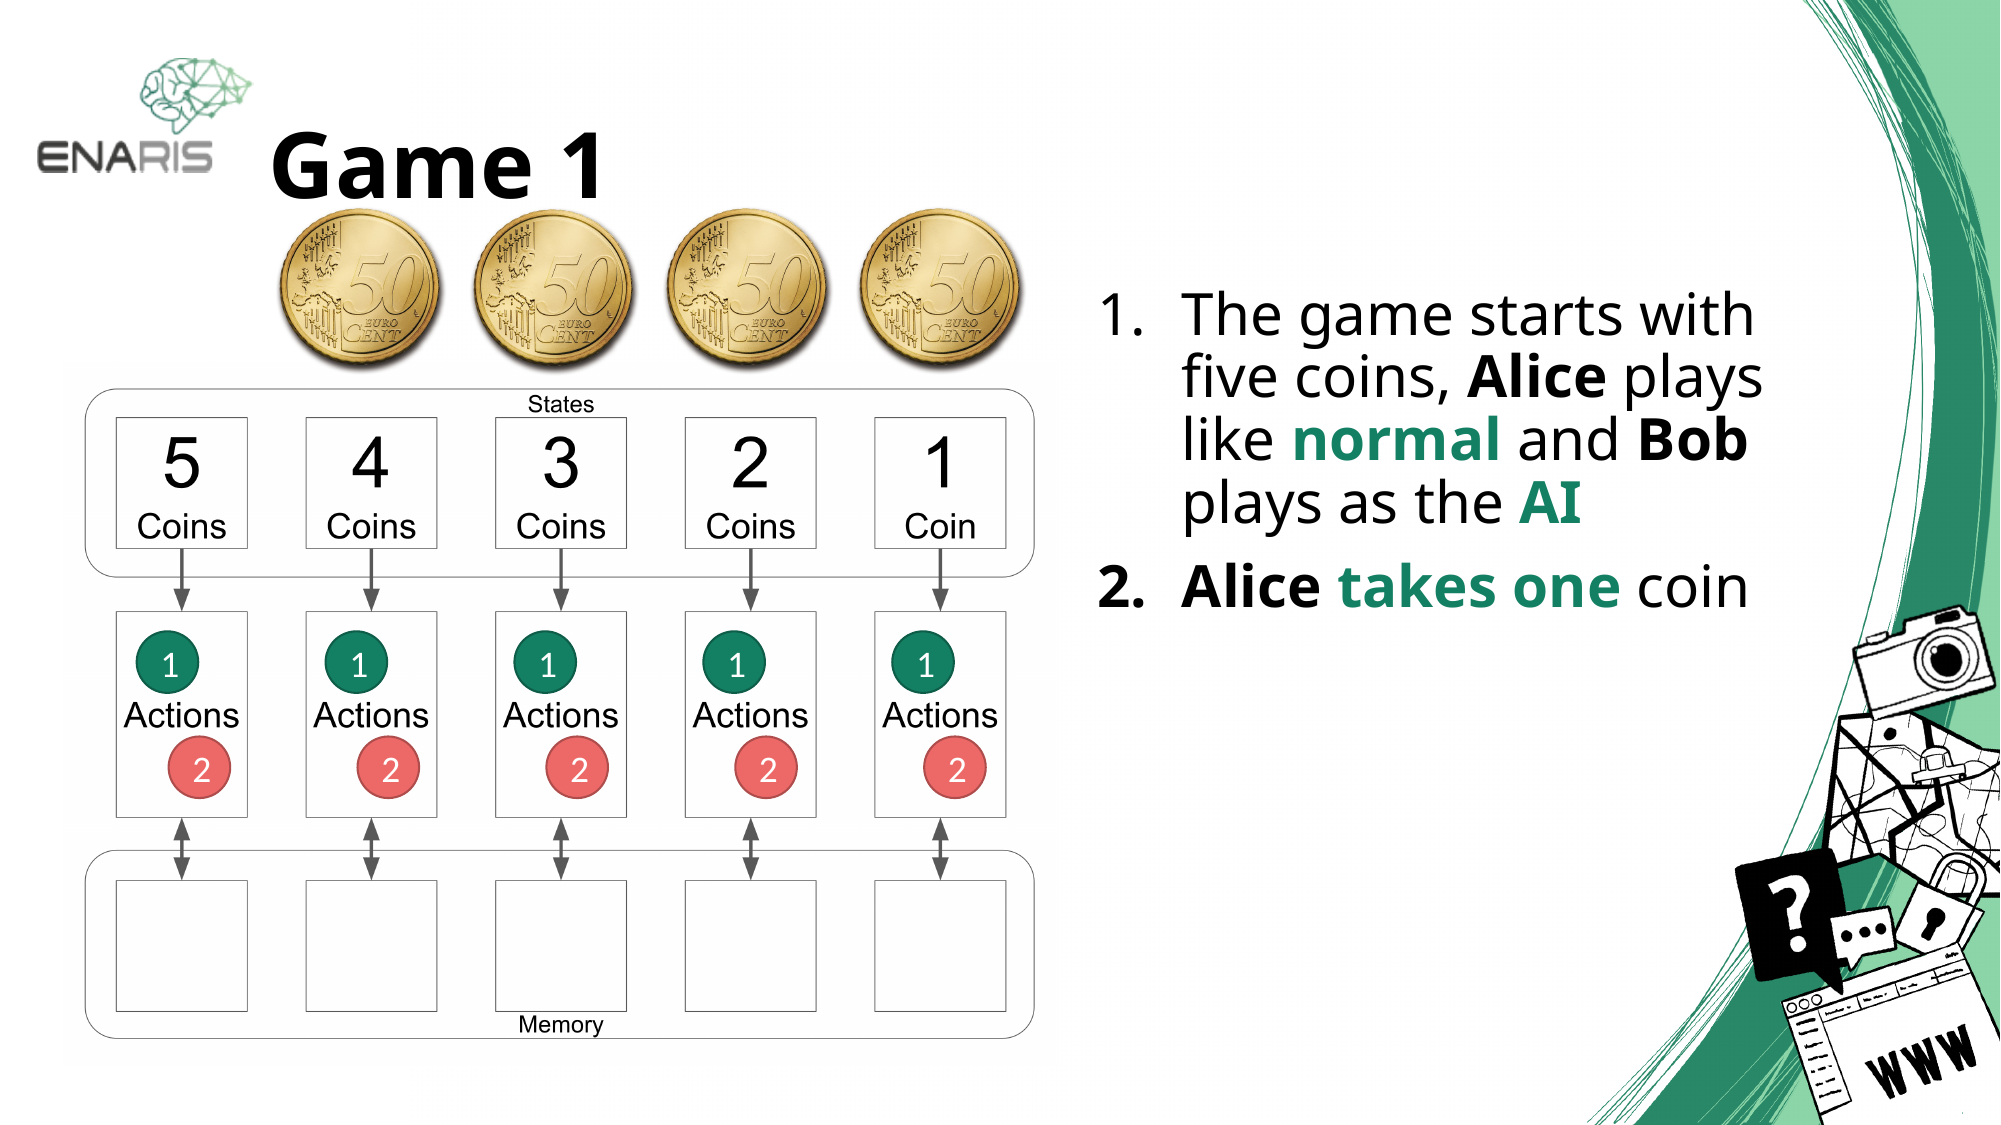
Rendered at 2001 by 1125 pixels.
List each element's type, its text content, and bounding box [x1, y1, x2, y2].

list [63, 361, 1059, 1066]
picture [274, 0, 2000, 1125]
title Game 1 [253, 59, 1863, 278]
text_box The game starts with five coins, Alice plays like normal and Bob plays as the AI Alice takes one coin [1082, 277, 1869, 992]
picture [37, 58, 254, 173]
